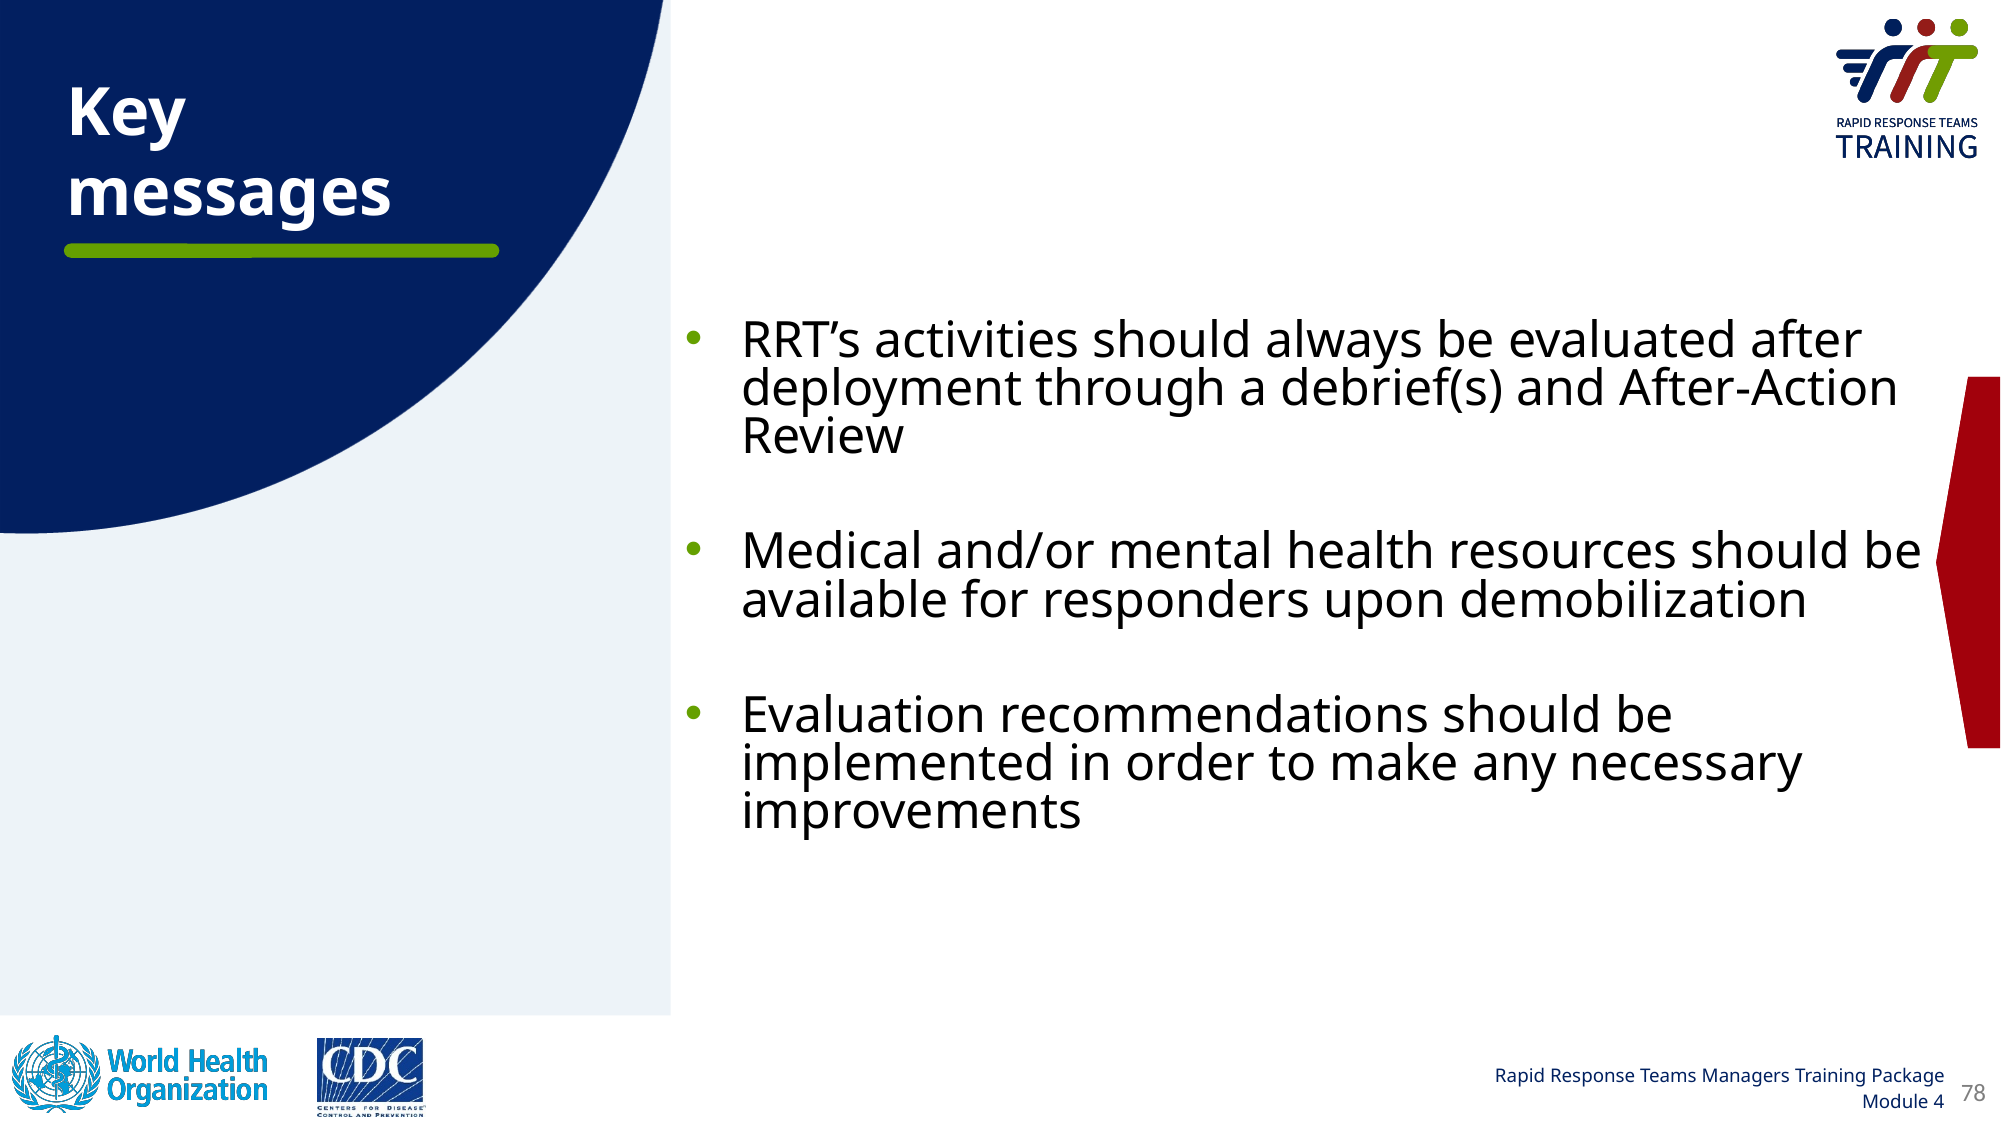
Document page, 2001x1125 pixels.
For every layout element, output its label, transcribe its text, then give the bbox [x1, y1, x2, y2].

picture [317, 1038, 426, 1117]
picture [34, 1054, 43, 1078]
picture [24, 1054, 36, 1087]
picture [36, 1088, 78, 1105]
picture [12, 1083, 48, 1113]
picture [71, 1053, 90, 1091]
picture [46, 1056, 54, 1062]
picture [59, 1035, 267, 1113]
picture [30, 1083, 37, 1091]
picture [22, 1062, 26, 1077]
picture [40, 1062, 47, 1070]
text_box RRT’s activities should always be evaluated after deployment through a debrief(s) and After-Action Review Medical and/or mental health resources should be available for responders upon demobilization Evaluation recommendations should be implemented in order to make any necessary improvements [681, 318, 1933, 807]
text_box Key messages [59, 61, 531, 237]
text_box [1936, 376, 2000, 749]
picture [1835, 19, 1978, 167]
picture [0, 0, 670, 538]
picture [12, 1035, 54, 1068]
slide_number 78 [1936, 1069, 2000, 1117]
picture [50, 1108, 62, 1113]
